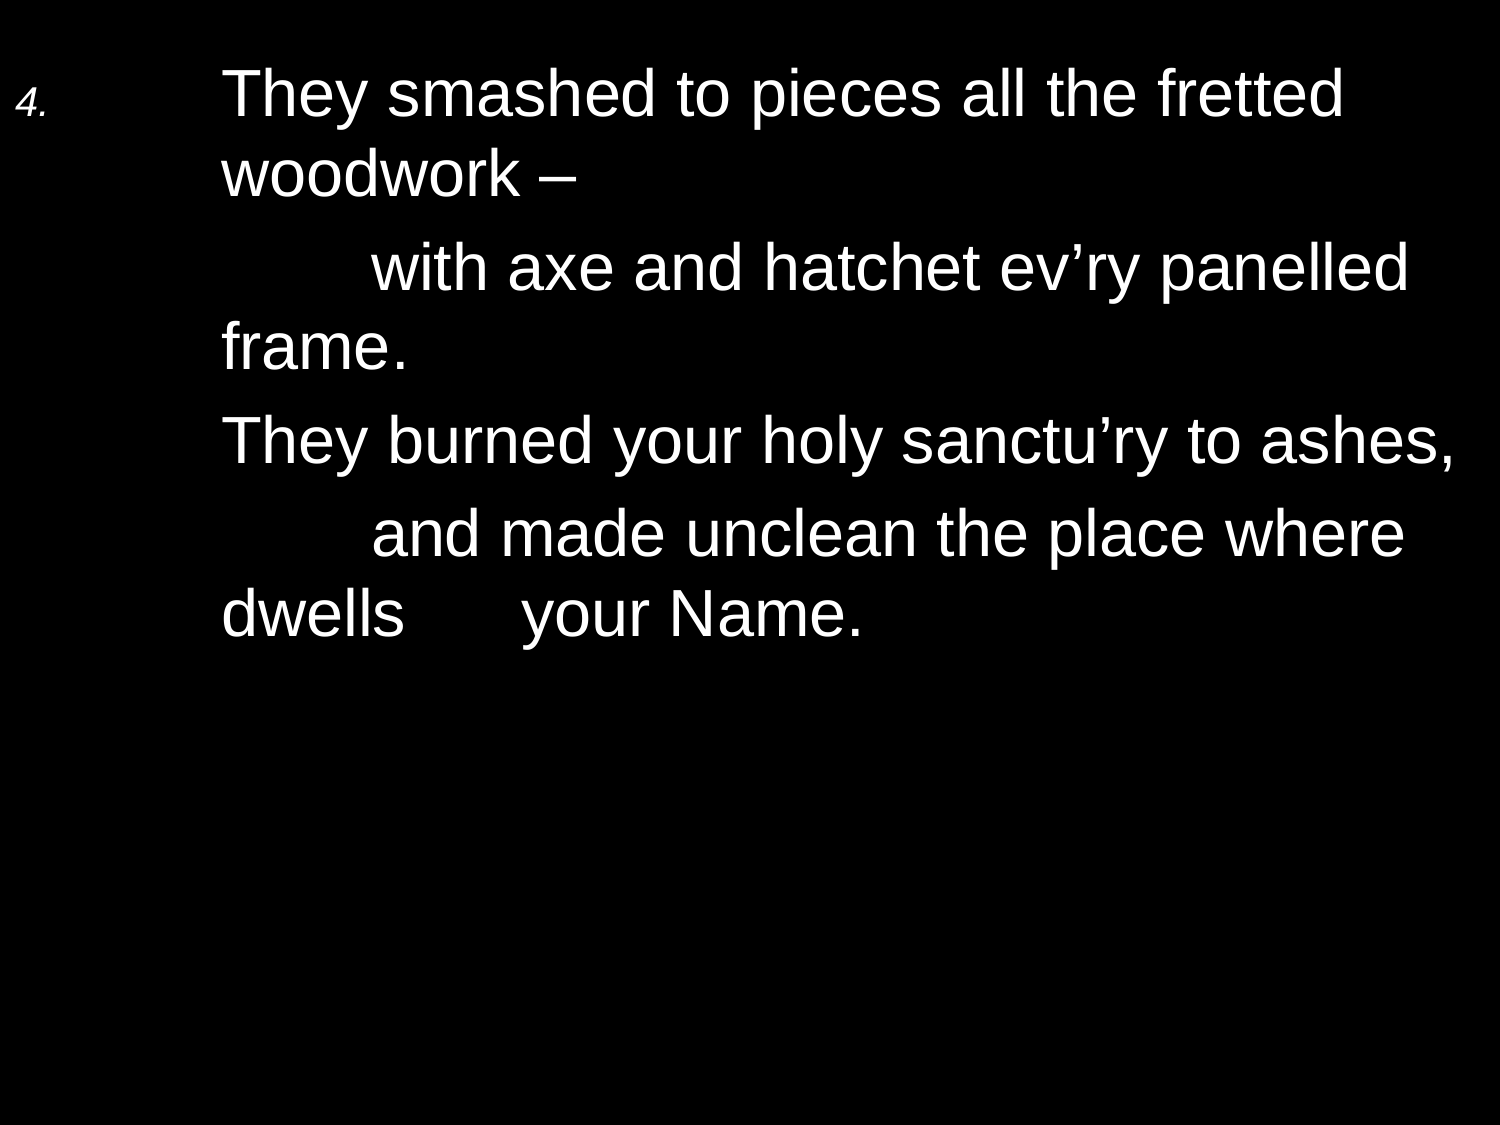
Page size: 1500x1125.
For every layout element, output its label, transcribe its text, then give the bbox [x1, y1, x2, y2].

list 4. They smashed to pieces all the fretted woodwork – with axe and hatchet ev’ry panelled frame. They burned your holy sanctu’ry to ashes, and made unclean the place where dwells your Name. [0, 42, 1500, 1047]
